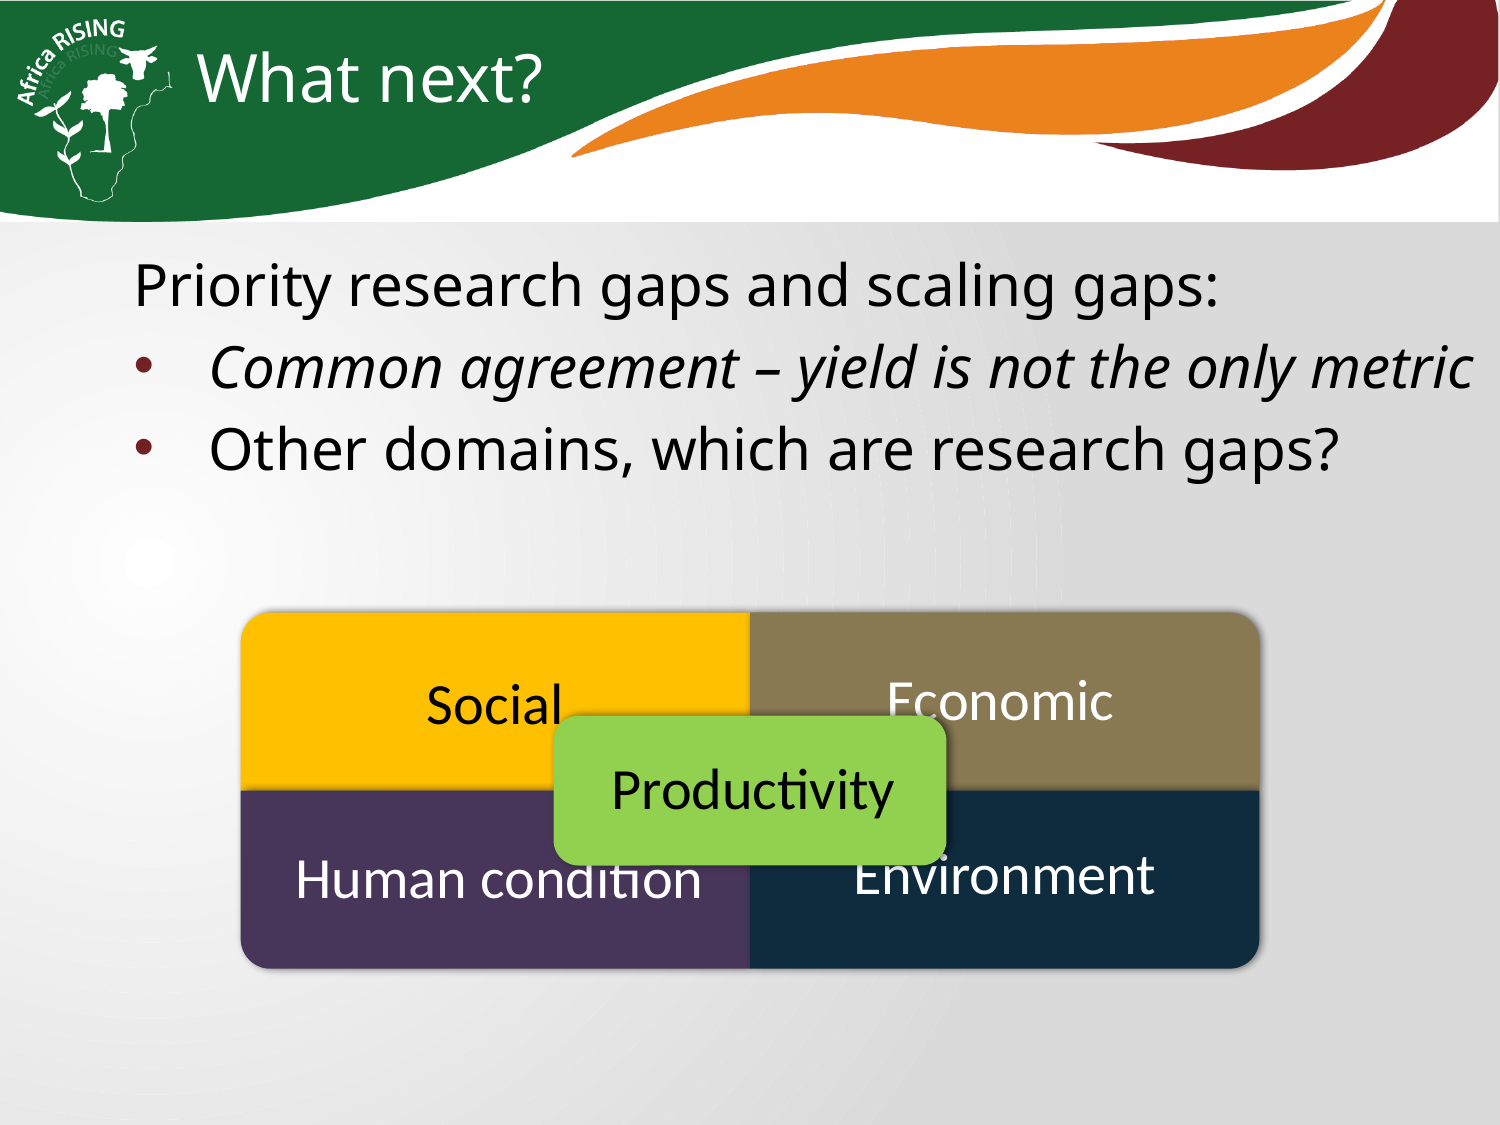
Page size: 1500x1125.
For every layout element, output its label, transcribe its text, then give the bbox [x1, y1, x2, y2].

picture [0, 0, 1499, 222]
text_box Priority research gaps and scaling gaps: Common agreement – yield is not the only metric Other domains, which are research gaps? [99, 240, 1500, 654]
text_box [240, 611, 1260, 970]
list What next? [162, 28, 1438, 166]
